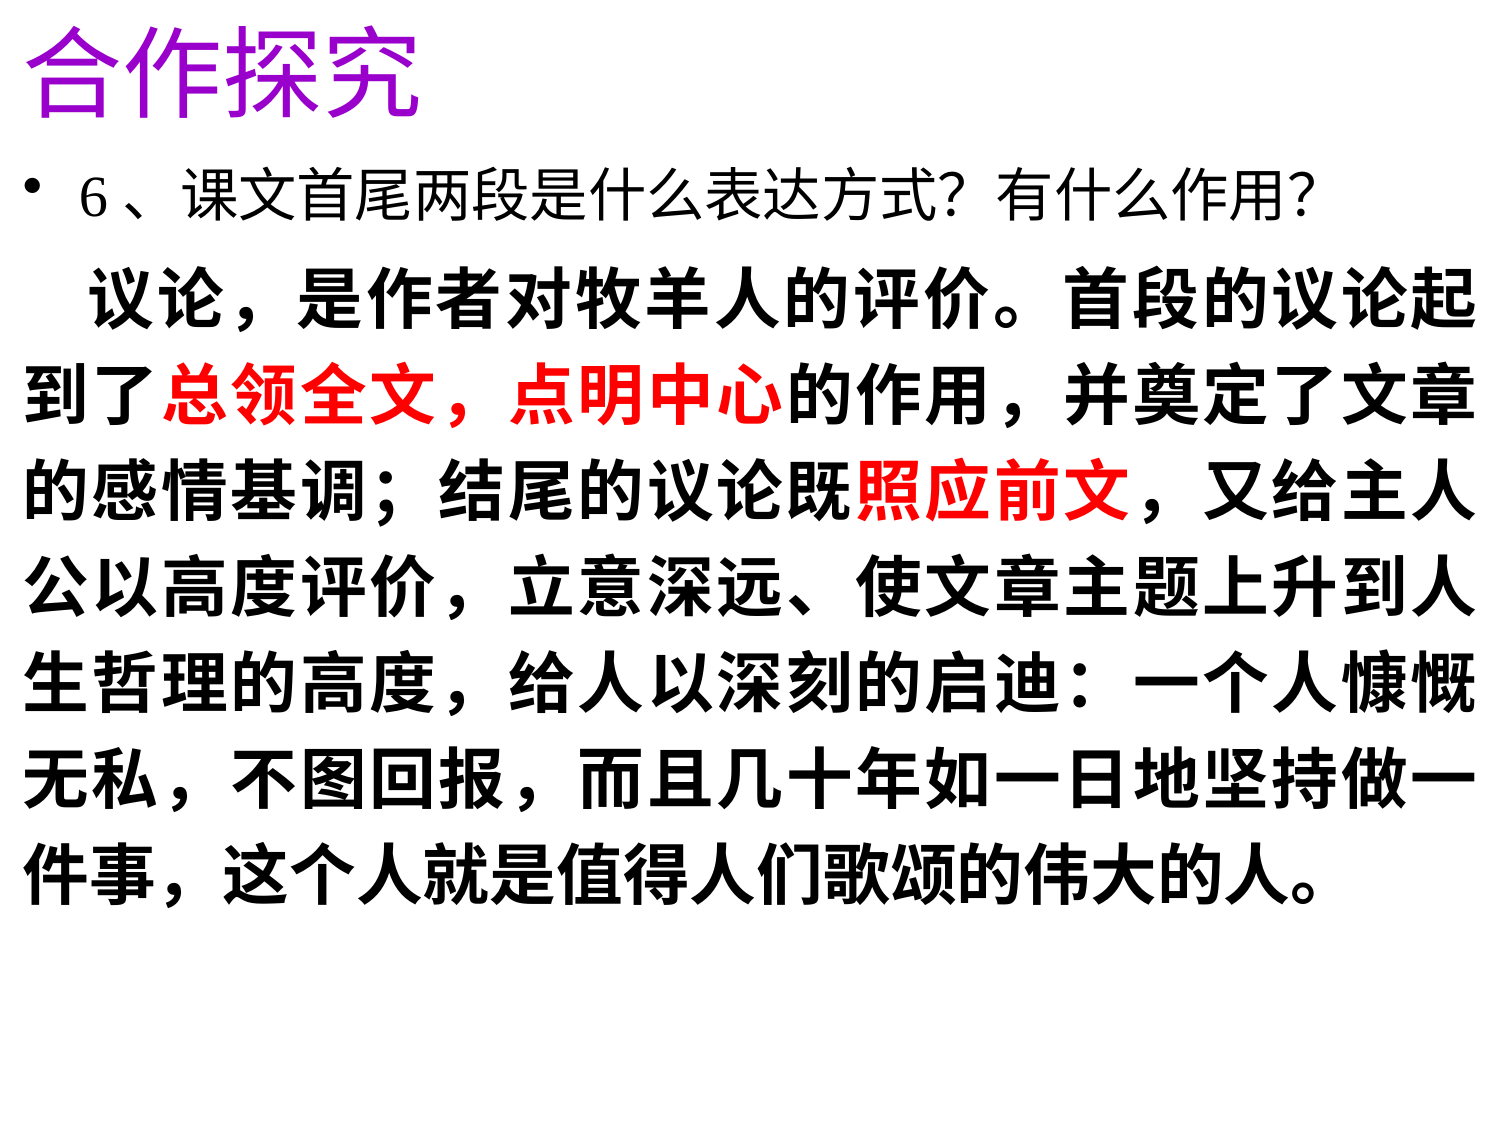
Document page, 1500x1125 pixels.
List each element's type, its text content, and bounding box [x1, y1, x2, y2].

title 合作探究 [7, 3, 1358, 192]
list 6、课文首尾两段是什么表达方式？有什么作用？ 议论，是作者对牧羊人的评价。首段的议论起到了总领全文，点明中心的作用，并奠定了文章的感情基调；结尾的议论既照应前文，又给主人公以高度评价，立意深远、使文章主题上升到人生哲理的高度，给人以深刻的启迪：一个人慷慨无私，不图回报，而且几十年如一日地坚持做一件事，这个人就是值得人们歌颂的伟大的人。 [7, 135, 1493, 939]
